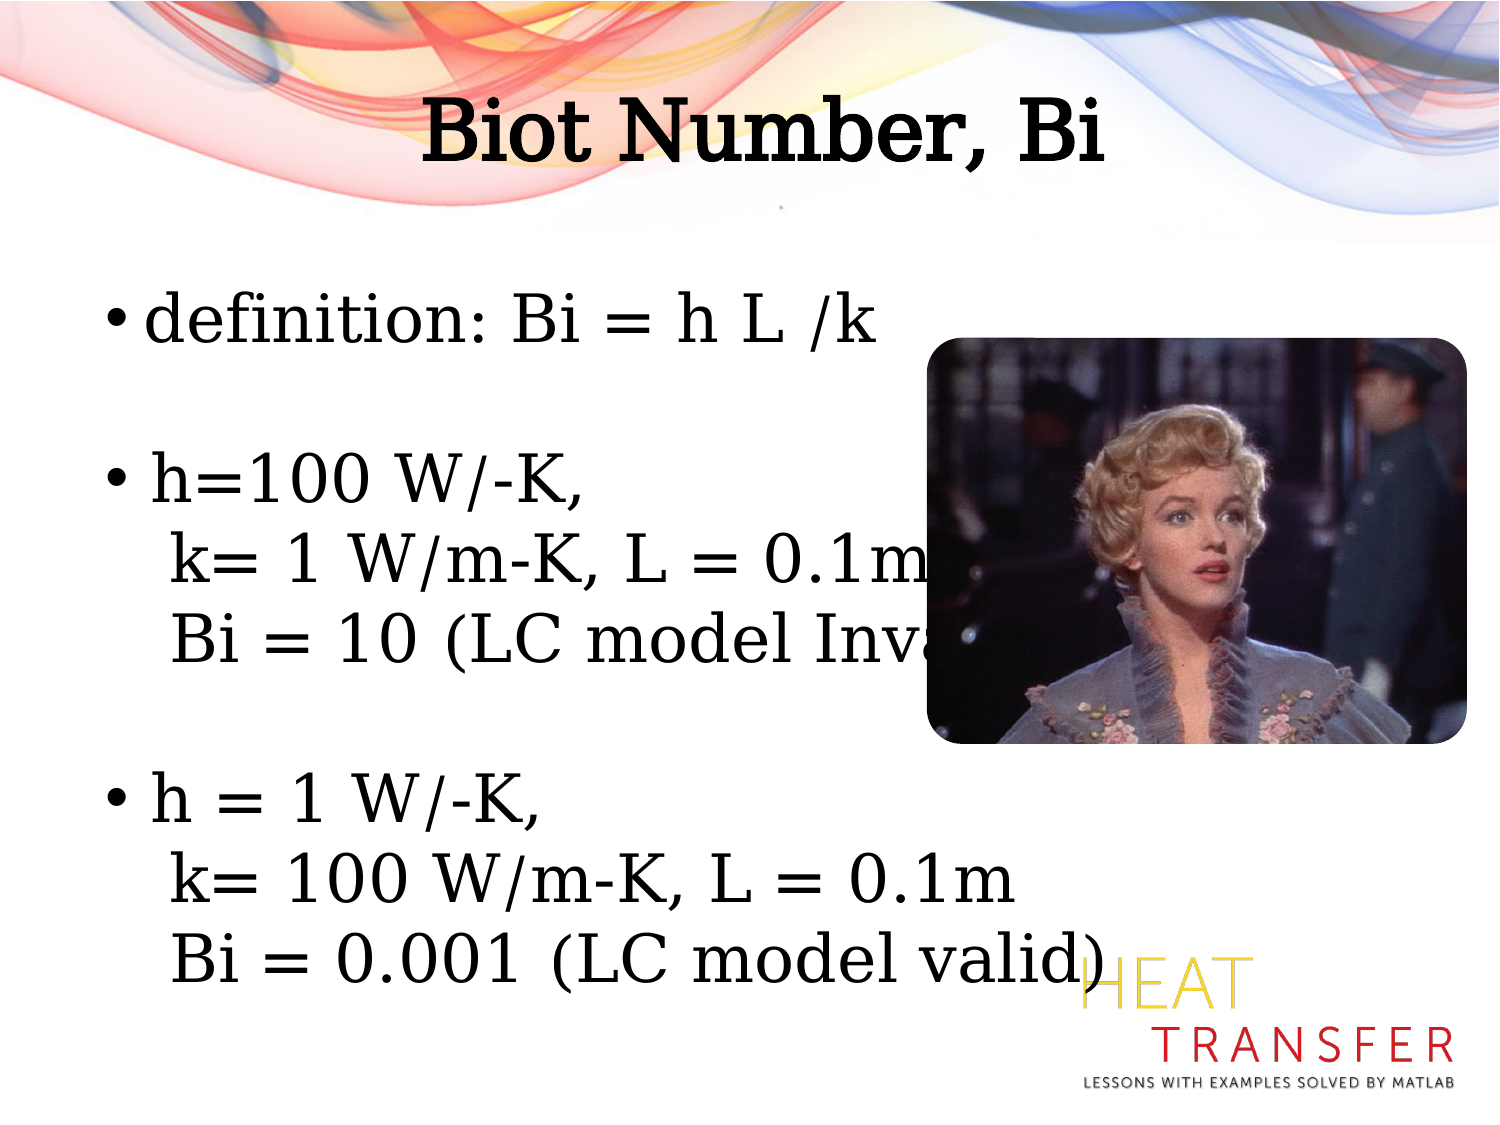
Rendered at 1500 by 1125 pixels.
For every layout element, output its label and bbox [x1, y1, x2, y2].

picture [1075, 946, 1464, 1093]
picture [0, 1, 1499, 243]
picture [926, 337, 1468, 745]
